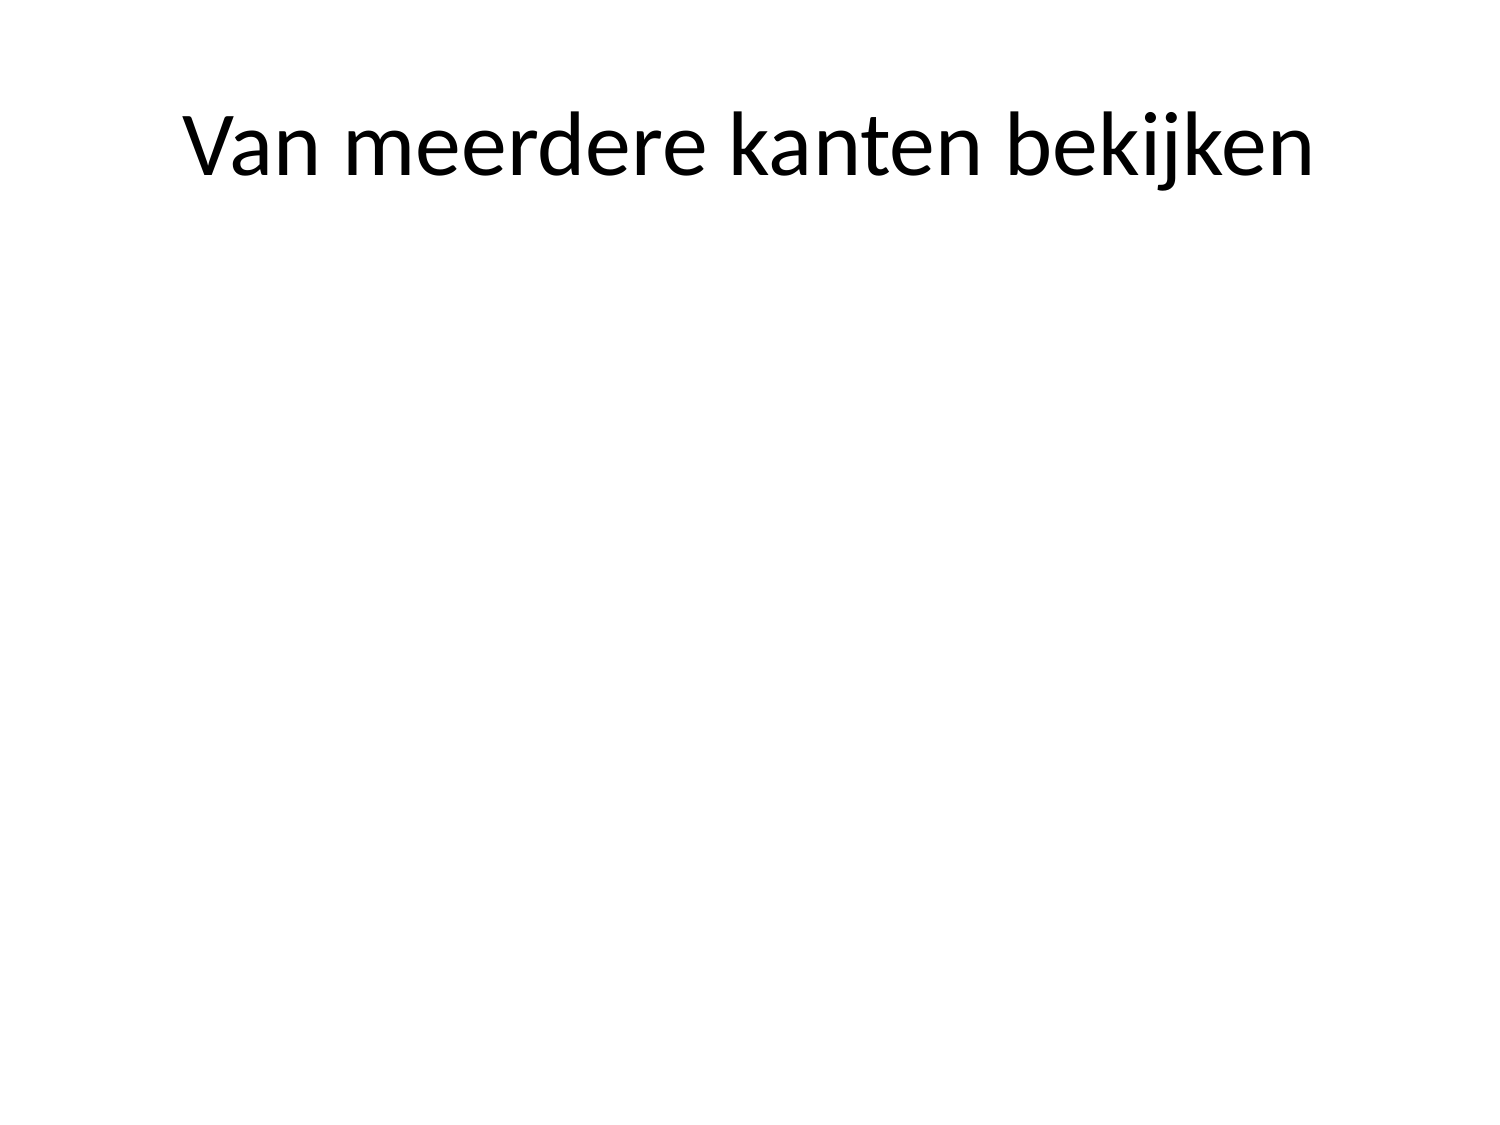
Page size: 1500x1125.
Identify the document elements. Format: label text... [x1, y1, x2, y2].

title Van meerdere kanten bekijken [75, 45, 1425, 233]
